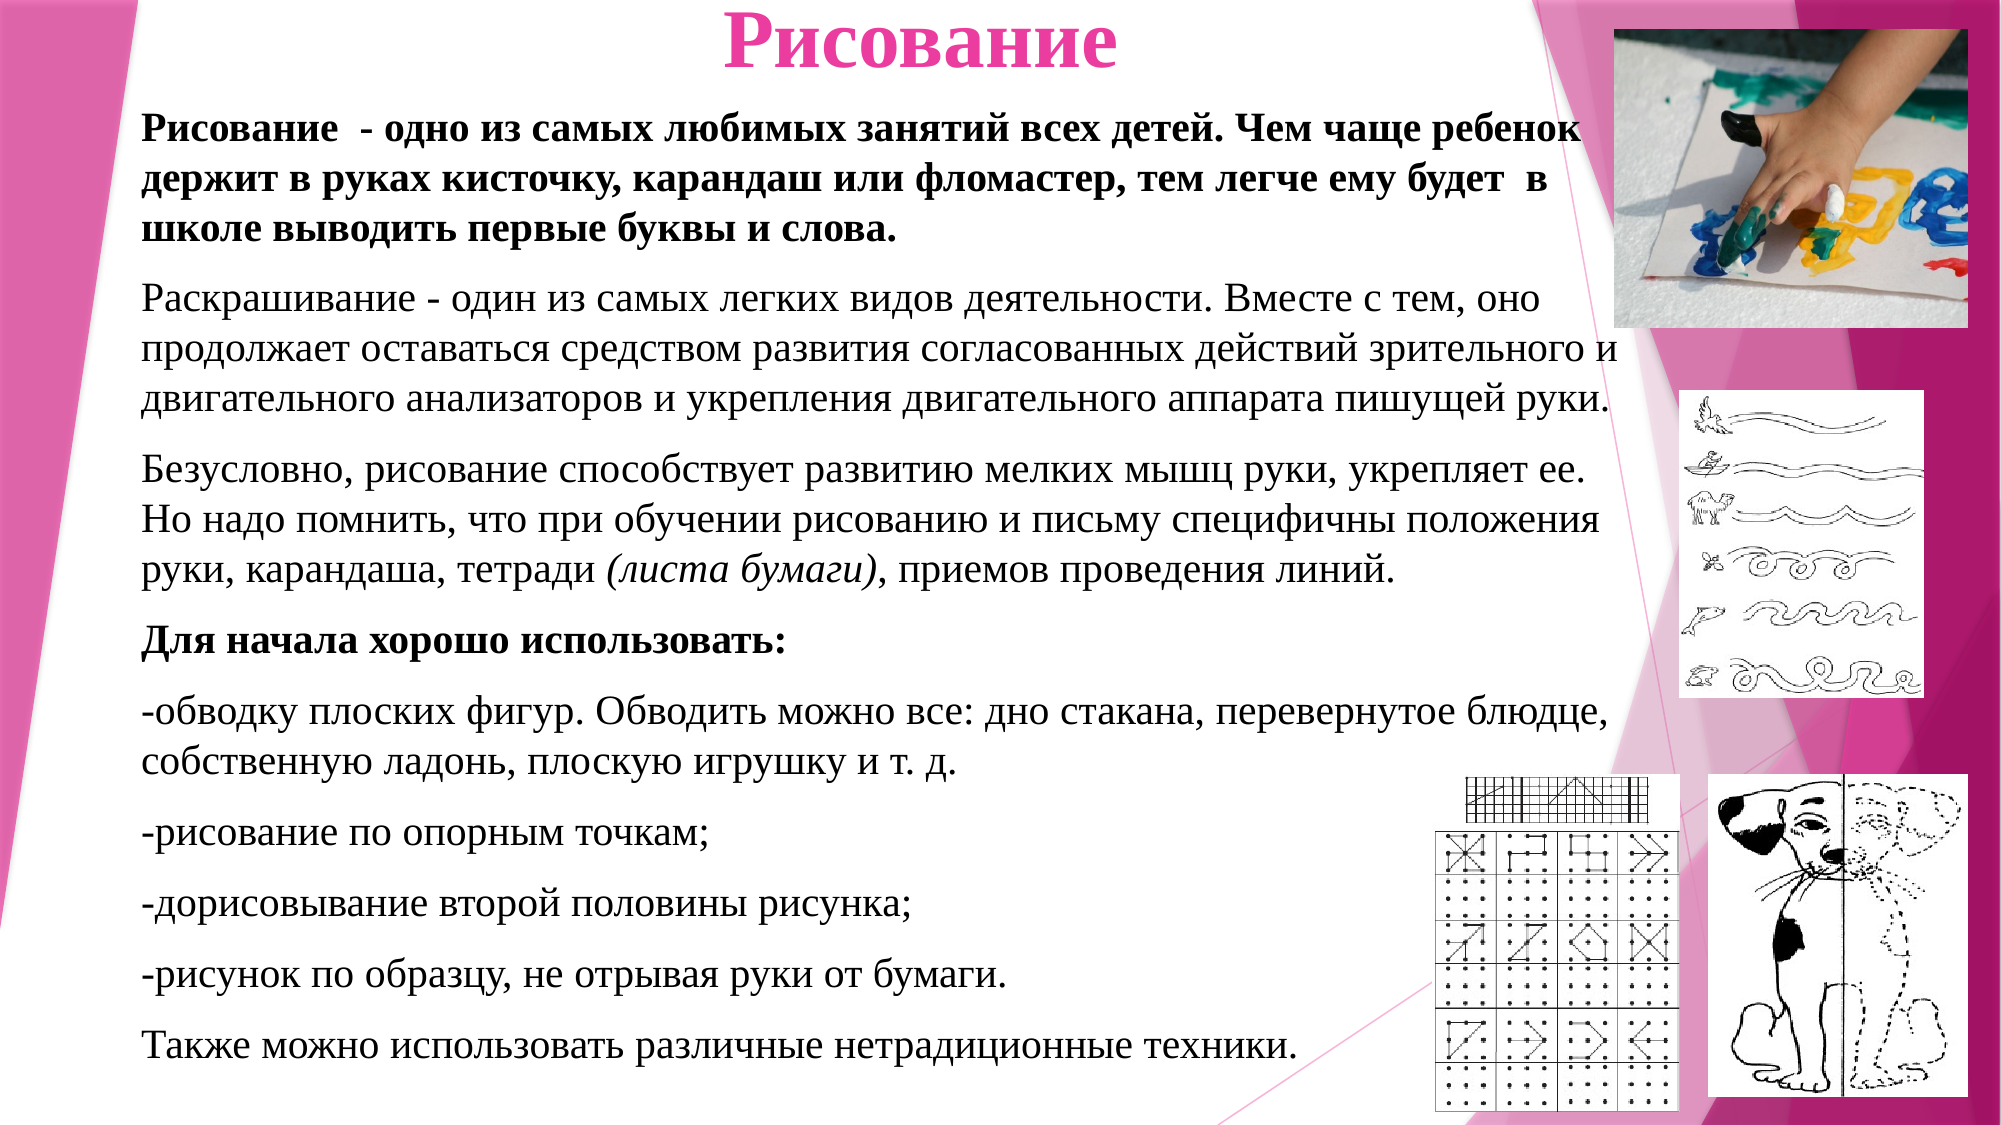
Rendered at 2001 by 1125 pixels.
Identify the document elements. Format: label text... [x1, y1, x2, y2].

picture [1678, 390, 1924, 698]
picture [1708, 774, 1969, 1098]
subtitle Рисование - одно из самых любимых занятий всех детей. Чем чаще ребенок держит в руках кисточку, карандаш или фломастер, тем легче ему будет в школе выводить первые буквы и слова. Раскрашивание - один из самых легких видов деятельности. Вместе с тем, оно продолжает оставаться средством развития согласованных действий зрительного и двигательного анализаторов и укрепления двигательного аппарата пишущей руки. Безусловно, рисование способствует развитию мелких мышц руки, укрепляет ее. Но надо помнить, что при обучении рисованию и письму специфичны положения руки, карандаша, тетради (листа бумаги), приемов проведения линий. Для начала хорошо использовать: -обводку плоских фигур. Обводить можно все: дно стакана, перевернутое блюдце, собственную ладонь, плоскую игрушку и т. д. -рисование по опорным точкам; -дорисовывание второй половины рисунка; -рисунок по образцу, не отрывая руки от бумаги. Также можно использовать различные нетрадиционные техники. [126, 91, 1635, 565]
title Рисование [163, 0, 1134, 91]
picture [1431, 774, 1680, 1113]
picture [1614, 28, 1969, 329]
